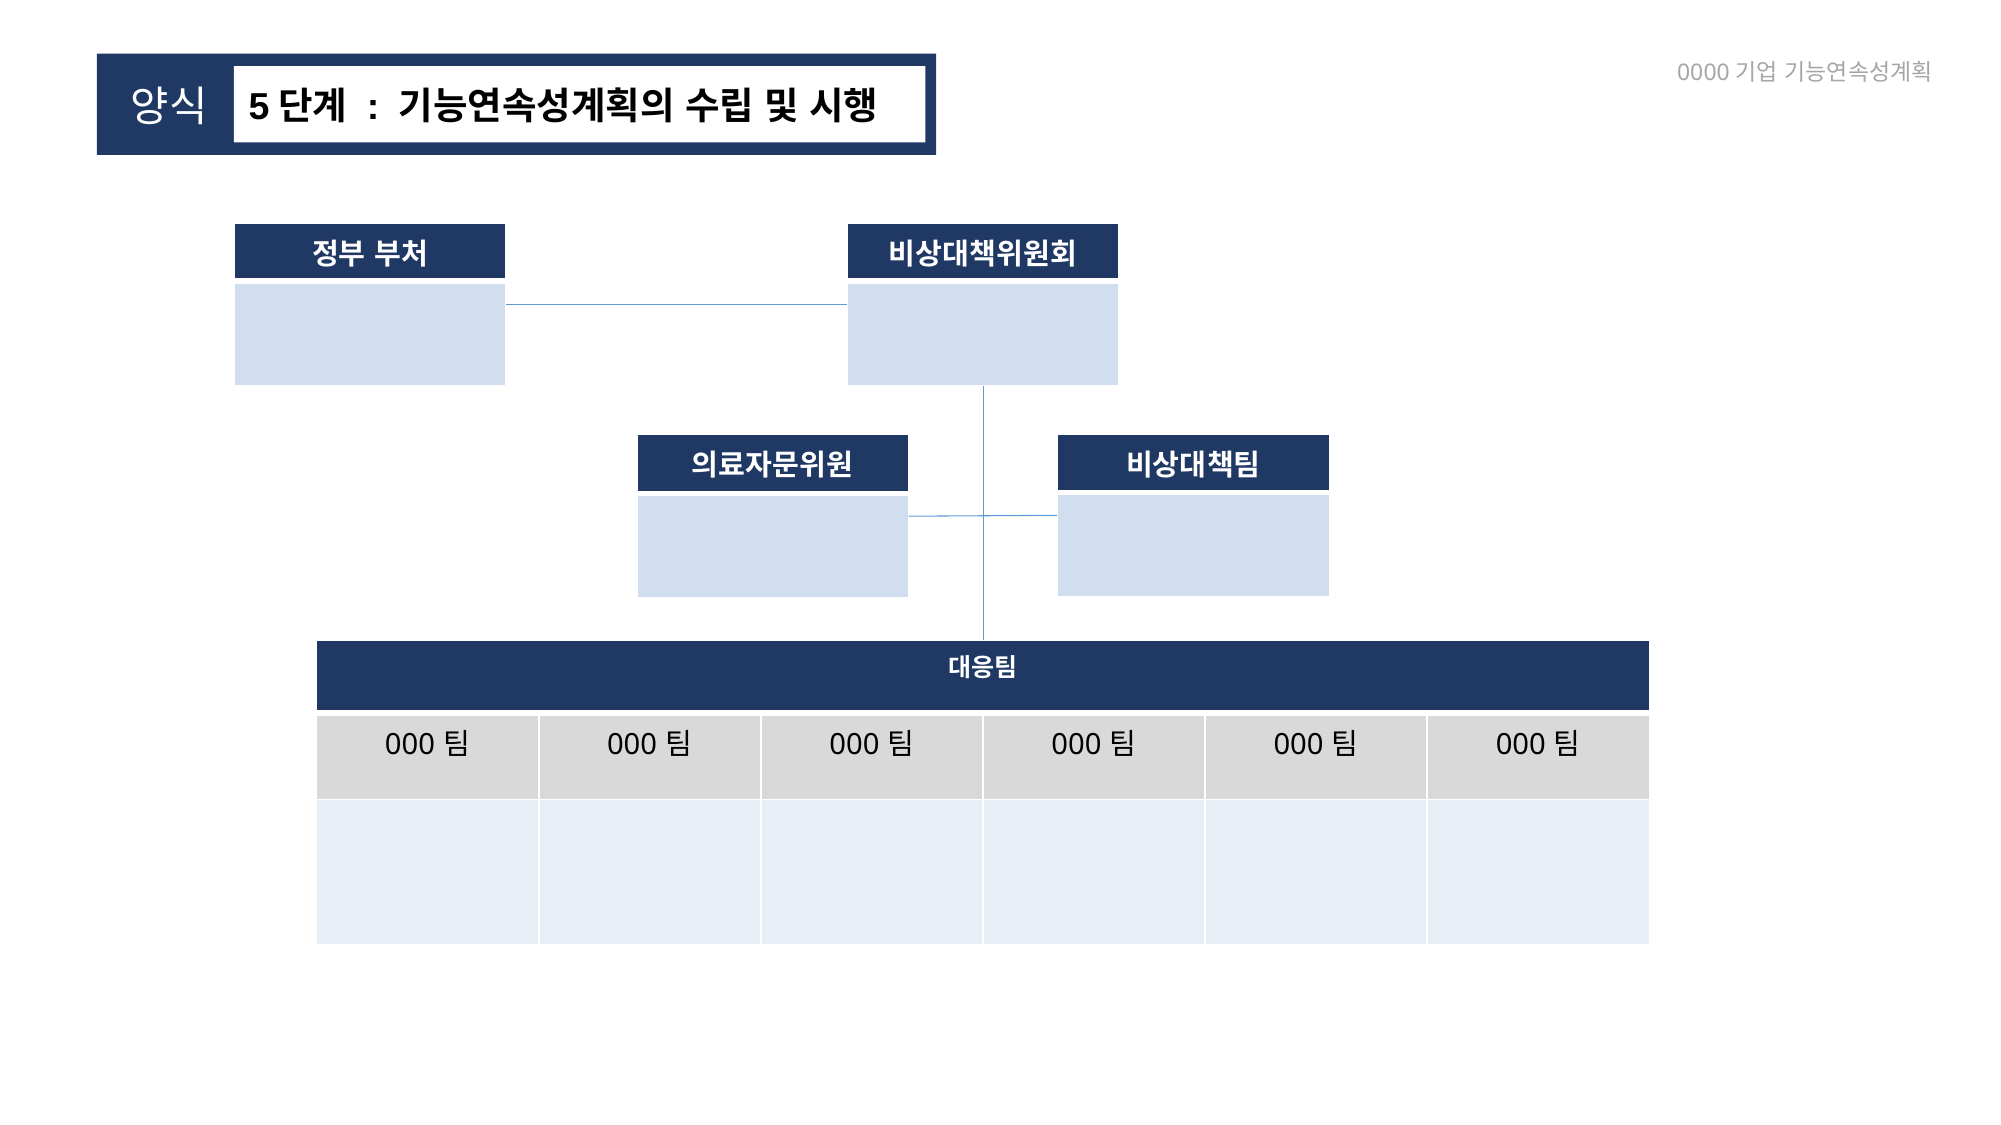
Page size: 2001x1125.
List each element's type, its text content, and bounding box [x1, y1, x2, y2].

table_cell 000팀 [317, 716, 538, 799]
table_header 비상대책위원회 [848, 224, 1118, 278]
table_cell [638, 496, 908, 597]
table_header 비상대책팀 [1058, 435, 1329, 490]
table_cell 000팀 [540, 716, 760, 799]
table_cell 000팀 [1206, 716, 1426, 799]
table_cell [1058, 495, 1329, 596]
table_header 정부 부처 [235, 224, 505, 278]
table_cell 000팀 [762, 716, 982, 799]
table_cell [848, 284, 1118, 385]
table_cell [984, 800, 1204, 944]
table_header 의료자문위원 [638, 435, 908, 491]
table_cell [1428, 800, 1649, 944]
table_cell [540, 800, 760, 944]
table_cell [762, 800, 982, 944]
table_header 대응팀 [317, 641, 1649, 710]
text_box 0000기업 기능연속성계획 [1662, 50, 1949, 93]
table_cell [317, 800, 538, 944]
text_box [96, 53, 937, 155]
table_cell [1206, 800, 1426, 944]
table_cell 000팀 [1428, 716, 1649, 799]
table_cell 000팀 [984, 716, 1204, 799]
table_cell [235, 284, 505, 385]
